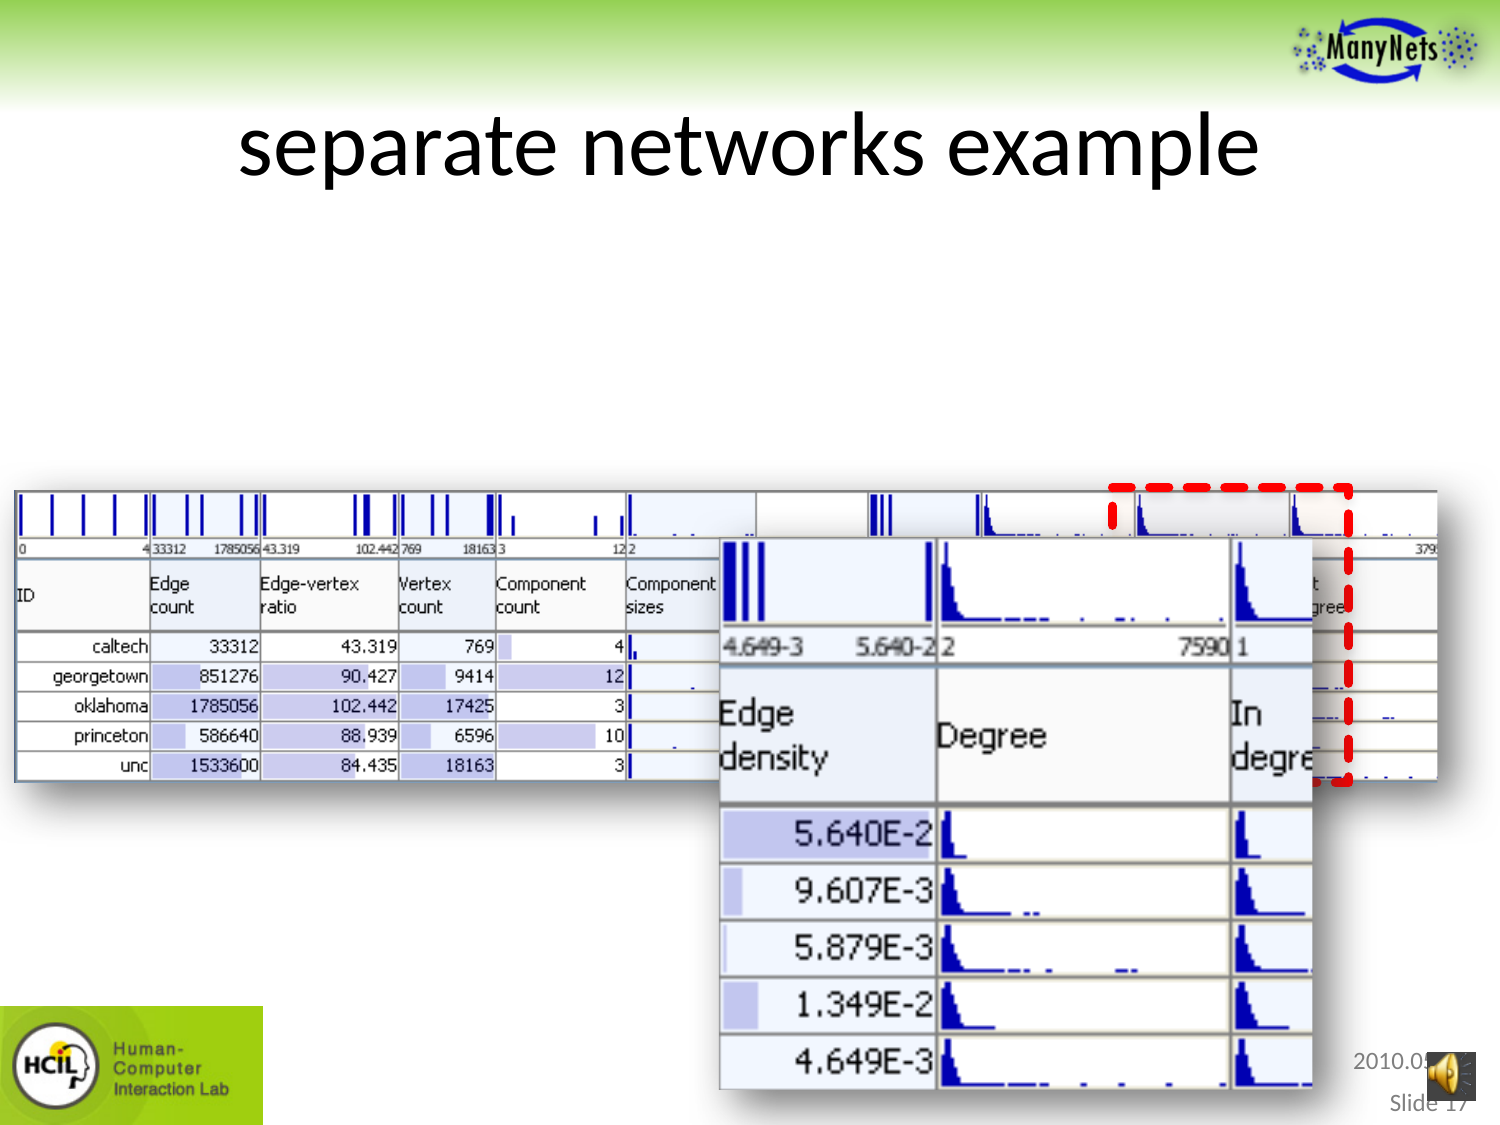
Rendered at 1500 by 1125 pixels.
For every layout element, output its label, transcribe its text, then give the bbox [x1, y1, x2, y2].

picture [0, 1006, 263, 1125]
title separate networks example [75, 45, 1425, 233]
picture [1276, 12, 1500, 90]
picture [13, 490, 1438, 1090]
picture [1426, 1051, 1477, 1102]
